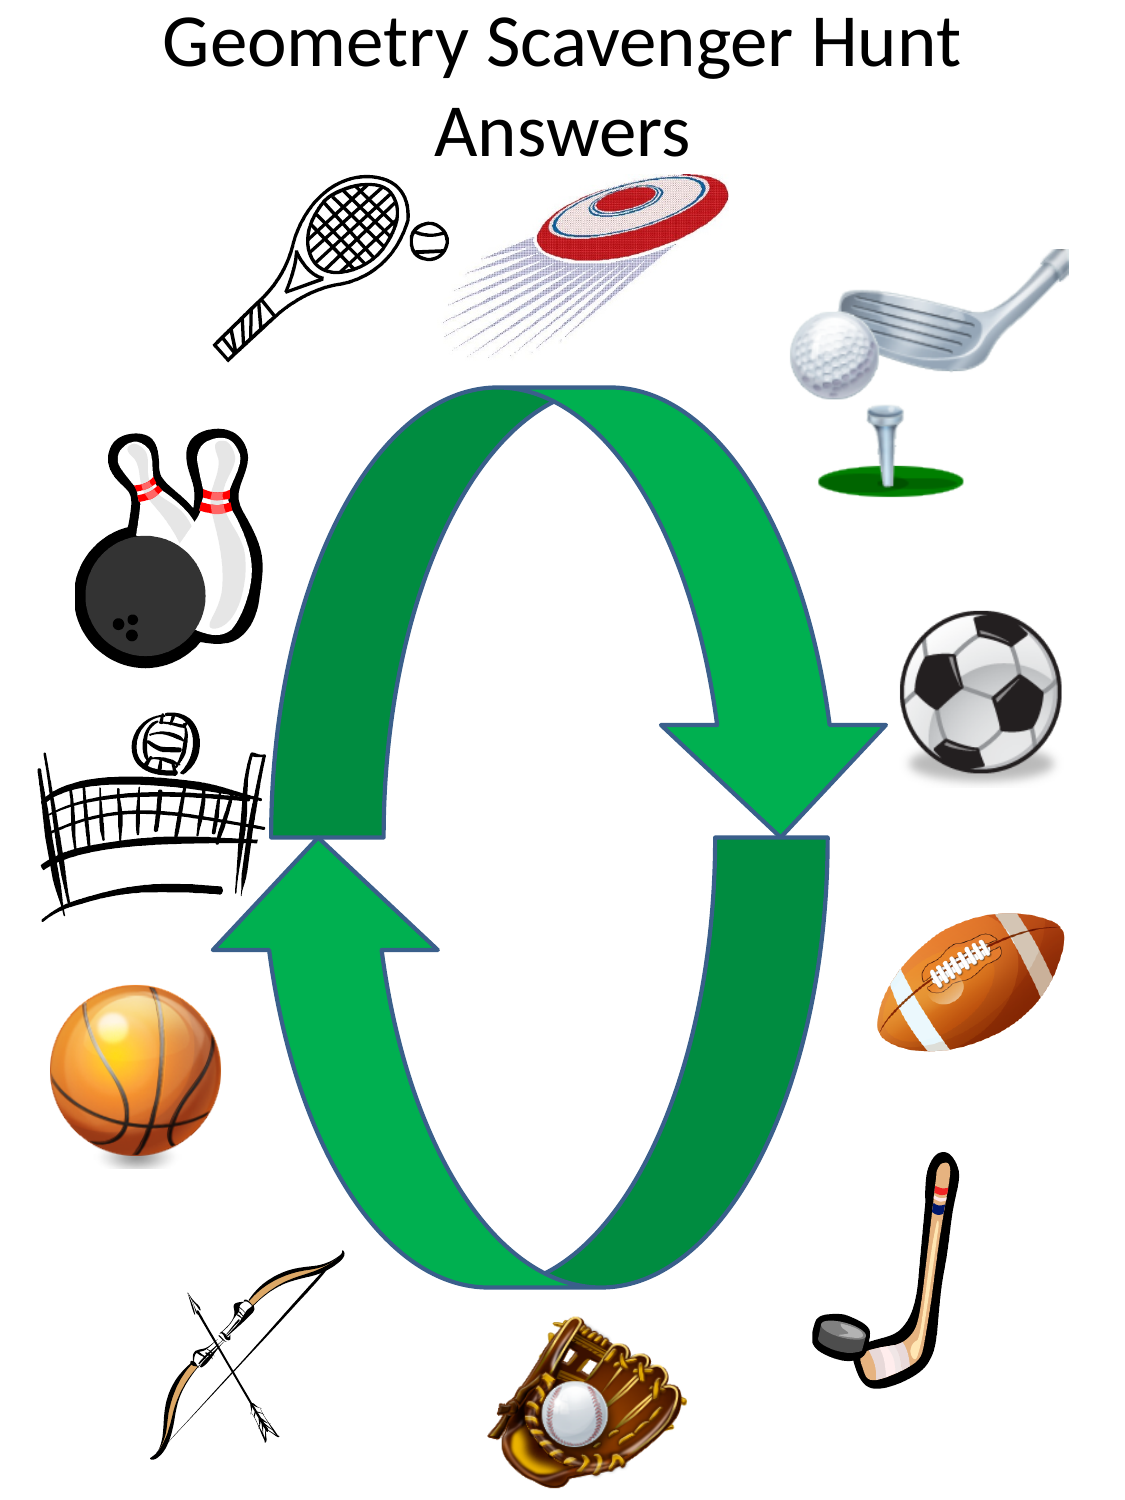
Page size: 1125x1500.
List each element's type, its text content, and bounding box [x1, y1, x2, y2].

picture [812, 1149, 963, 1393]
picture [787, 249, 1069, 532]
picture [37, 712, 267, 923]
picture [212, 174, 730, 363]
text_box Geometry Scavenger Hunt Answers [0, 0, 1125, 163]
picture [862, 874, 1076, 1088]
picture [74, 424, 267, 673]
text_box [205, 387, 894, 1288]
picture [487, 1312, 688, 1500]
picture [37, 974, 232, 1169]
picture [887, 599, 1076, 788]
picture [149, 1249, 352, 1462]
